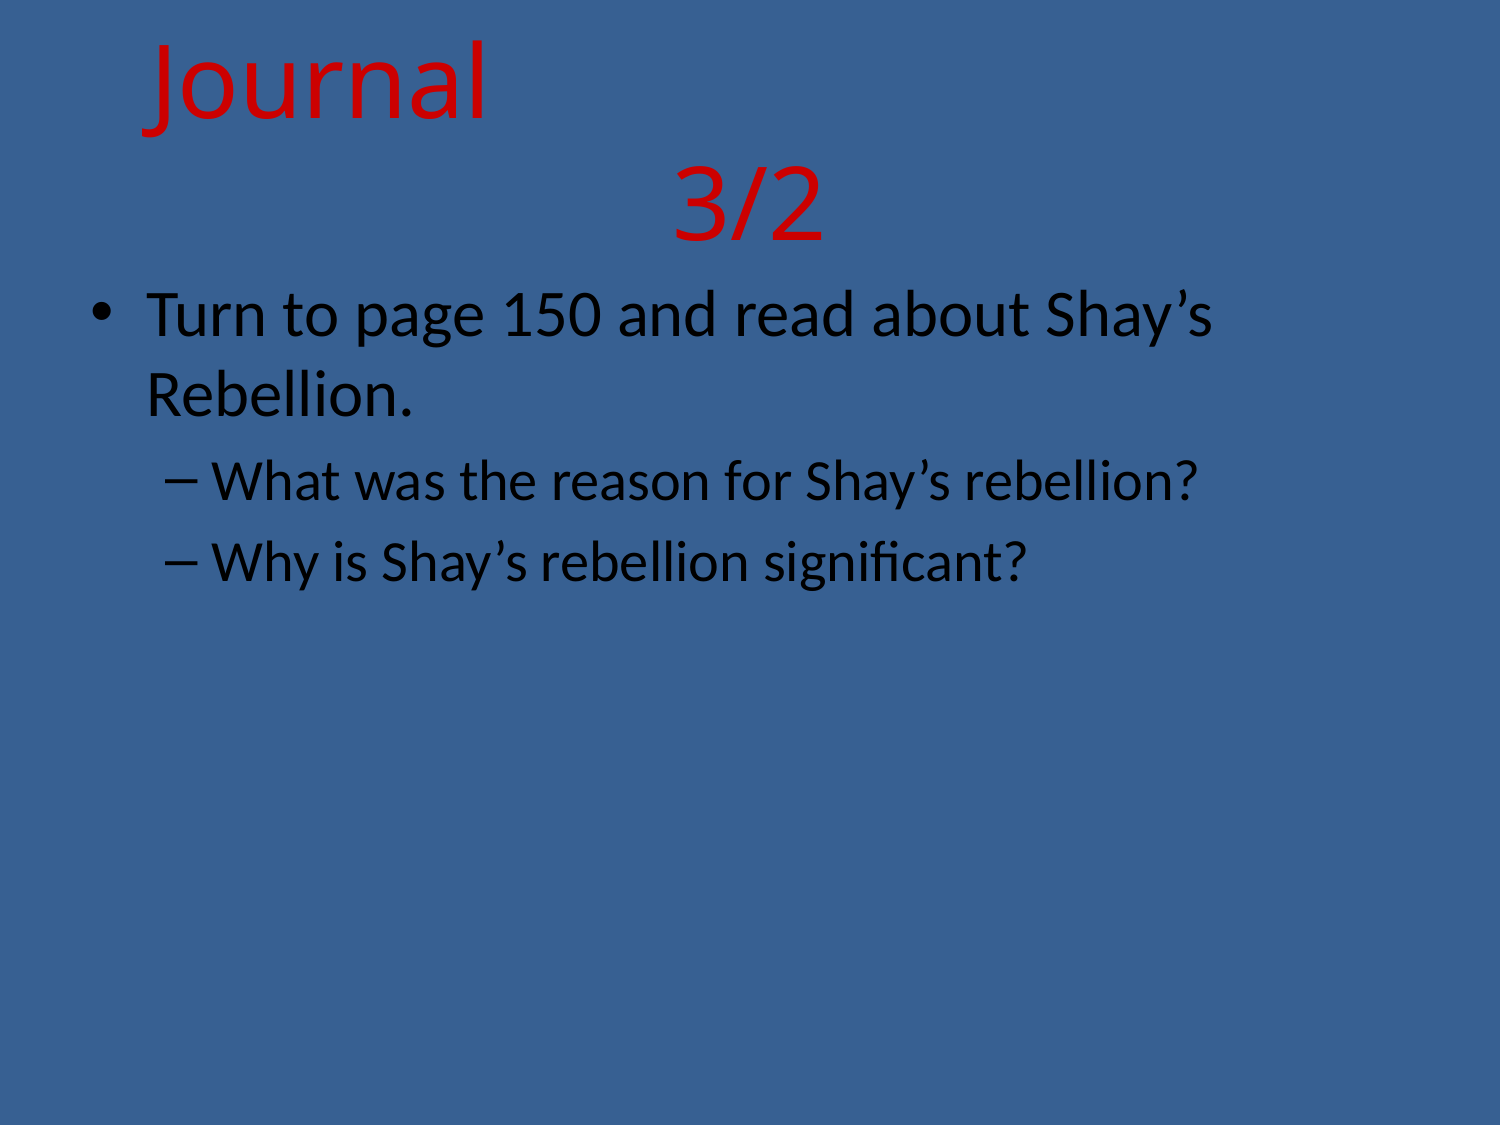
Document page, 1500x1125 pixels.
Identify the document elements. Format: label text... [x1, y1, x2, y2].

list Turn to page 150 and read about Shay’s Rebellion. What was the reason for Shay’s rebellion? Why is Shay’s rebellion significant? [74, 262, 1426, 1006]
title Journal 3/2 [74, 44, 1426, 233]
